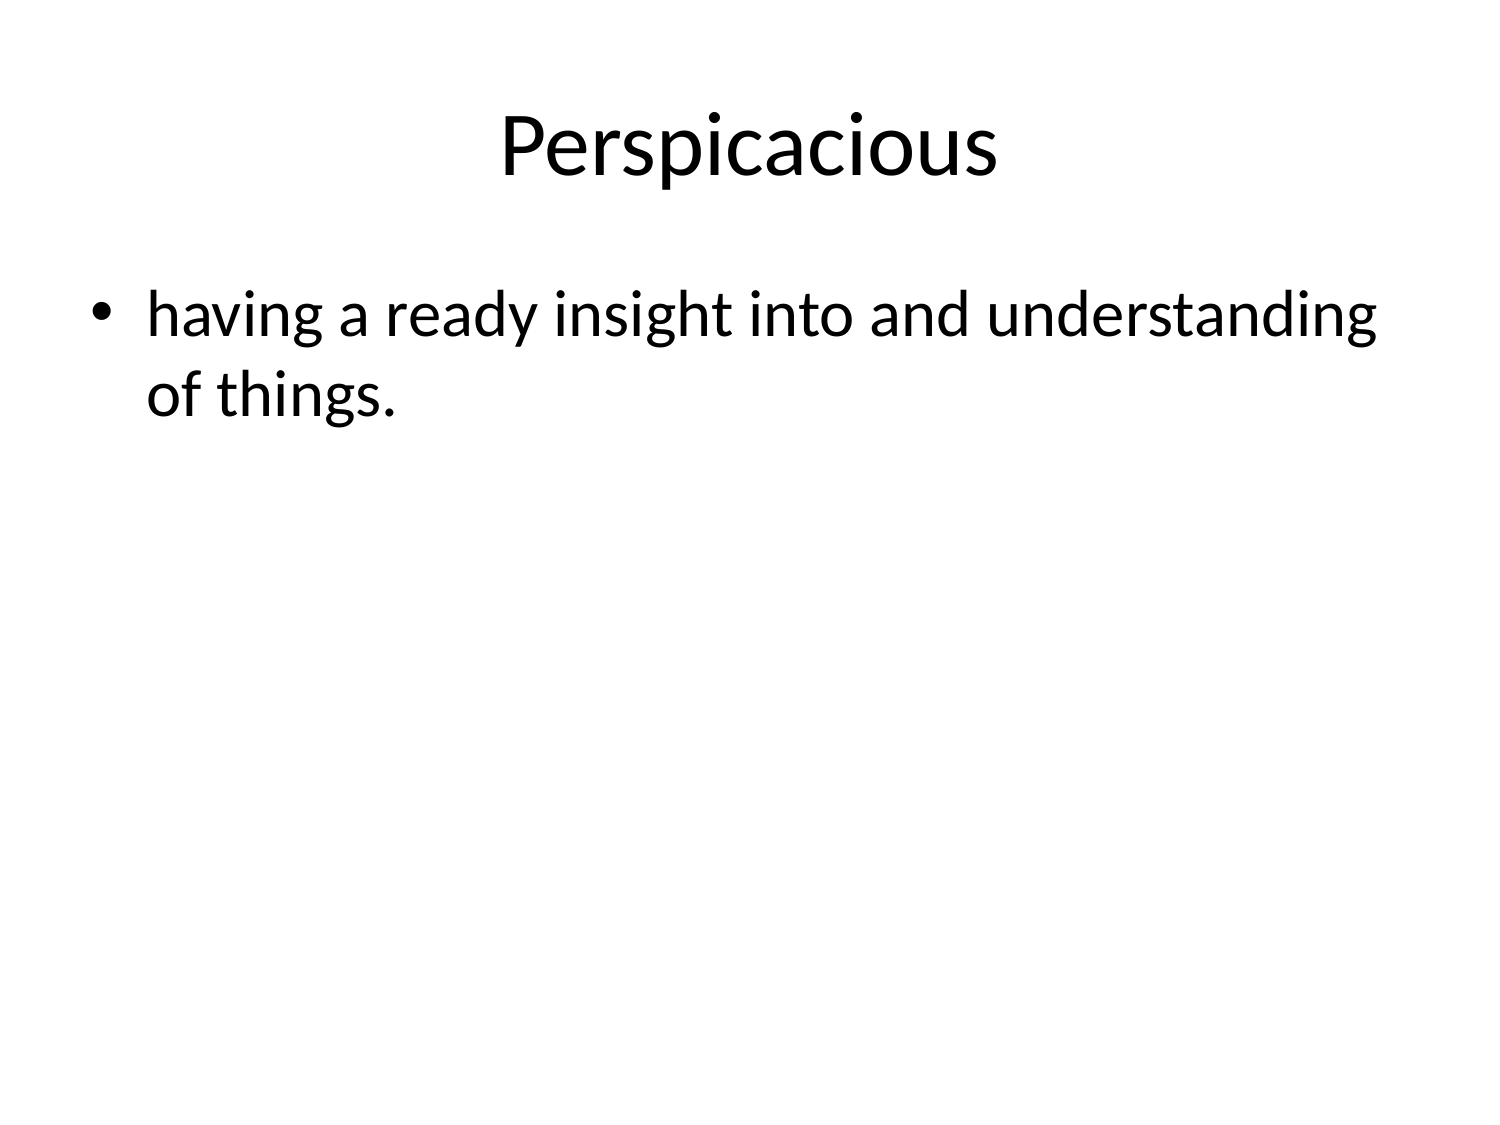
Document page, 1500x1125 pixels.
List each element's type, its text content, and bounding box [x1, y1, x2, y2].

list having a ready insight into and understanding of things. [75, 262, 1425, 1005]
title Perspicacious [75, 45, 1425, 233]
